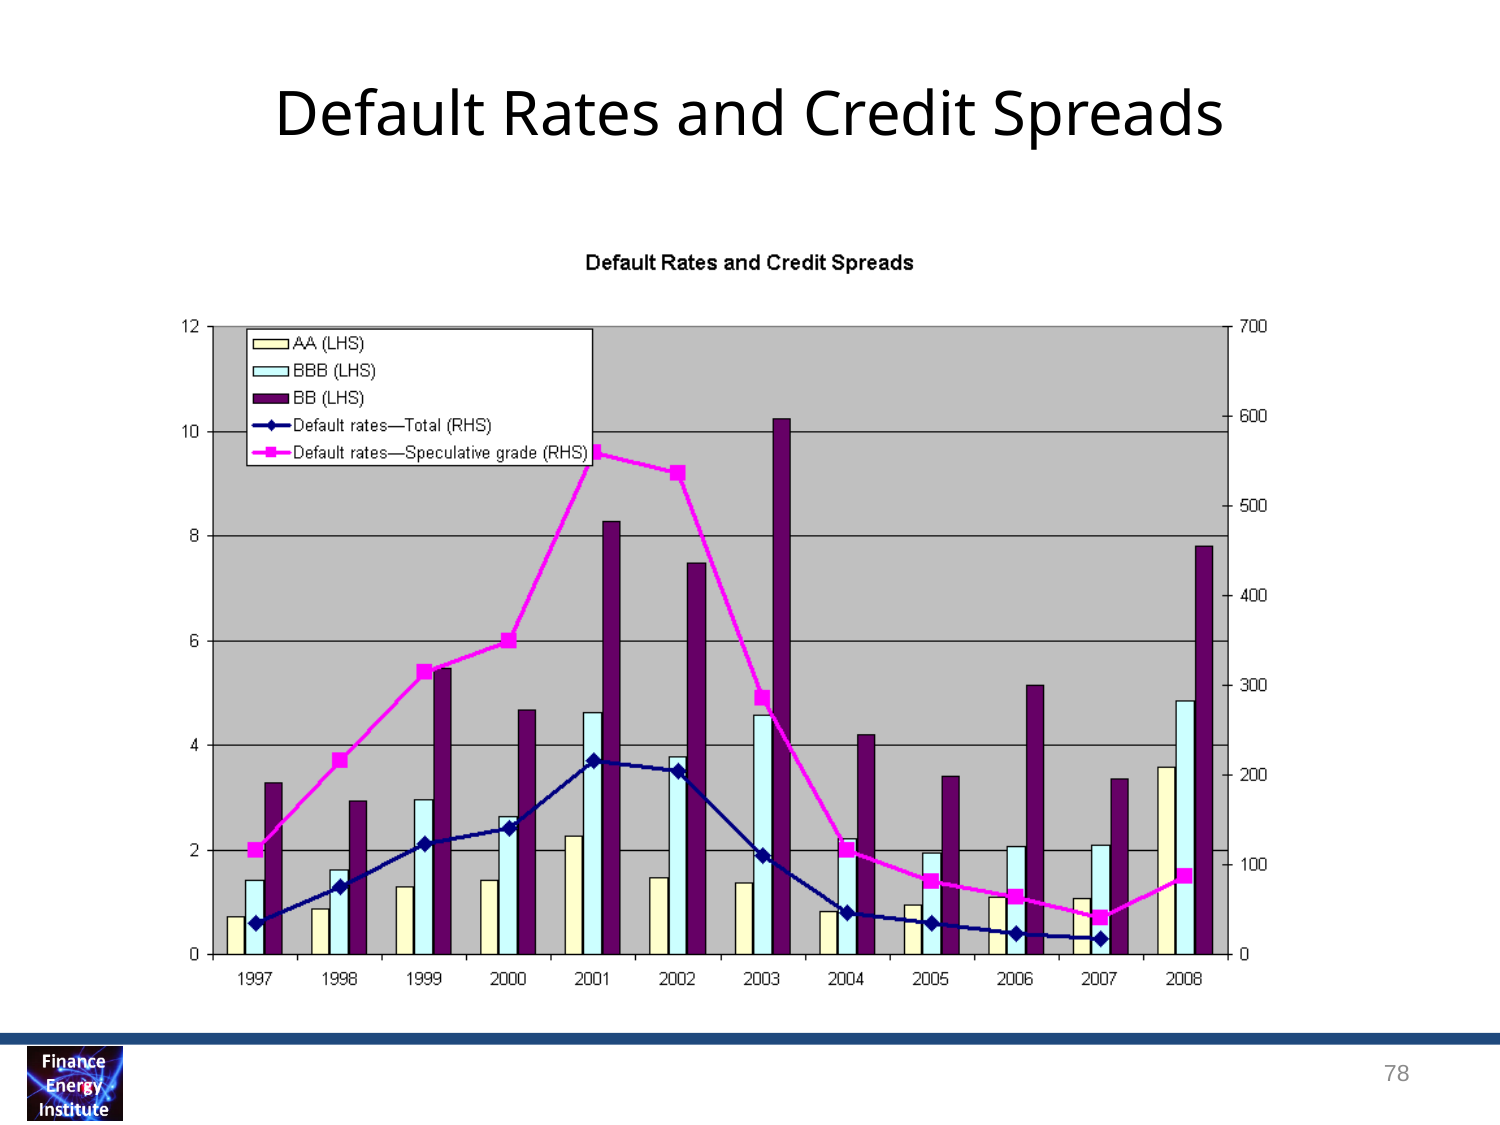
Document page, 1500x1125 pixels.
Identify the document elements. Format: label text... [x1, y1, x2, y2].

slide_number 78 [1074, 1042, 1425, 1103]
title Default Rates and Credit Spreads [70, 56, 1430, 164]
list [158, 222, 1342, 1032]
picture [27, 1046, 123, 1121]
